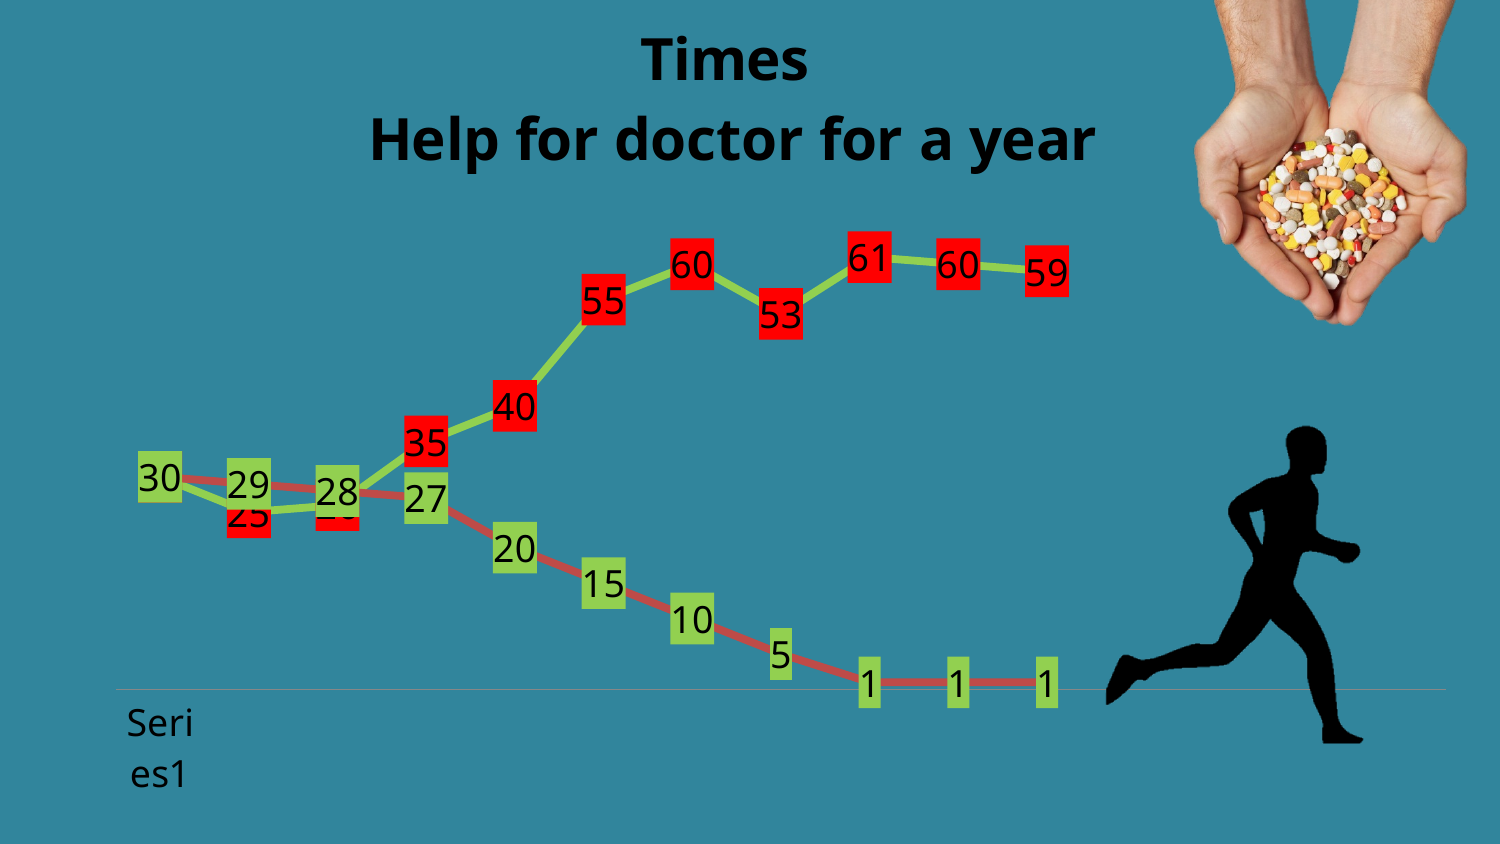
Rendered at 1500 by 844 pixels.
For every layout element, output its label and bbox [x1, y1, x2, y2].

chart [84, 0, 1448, 843]
picture [1068, 0, 1500, 781]
